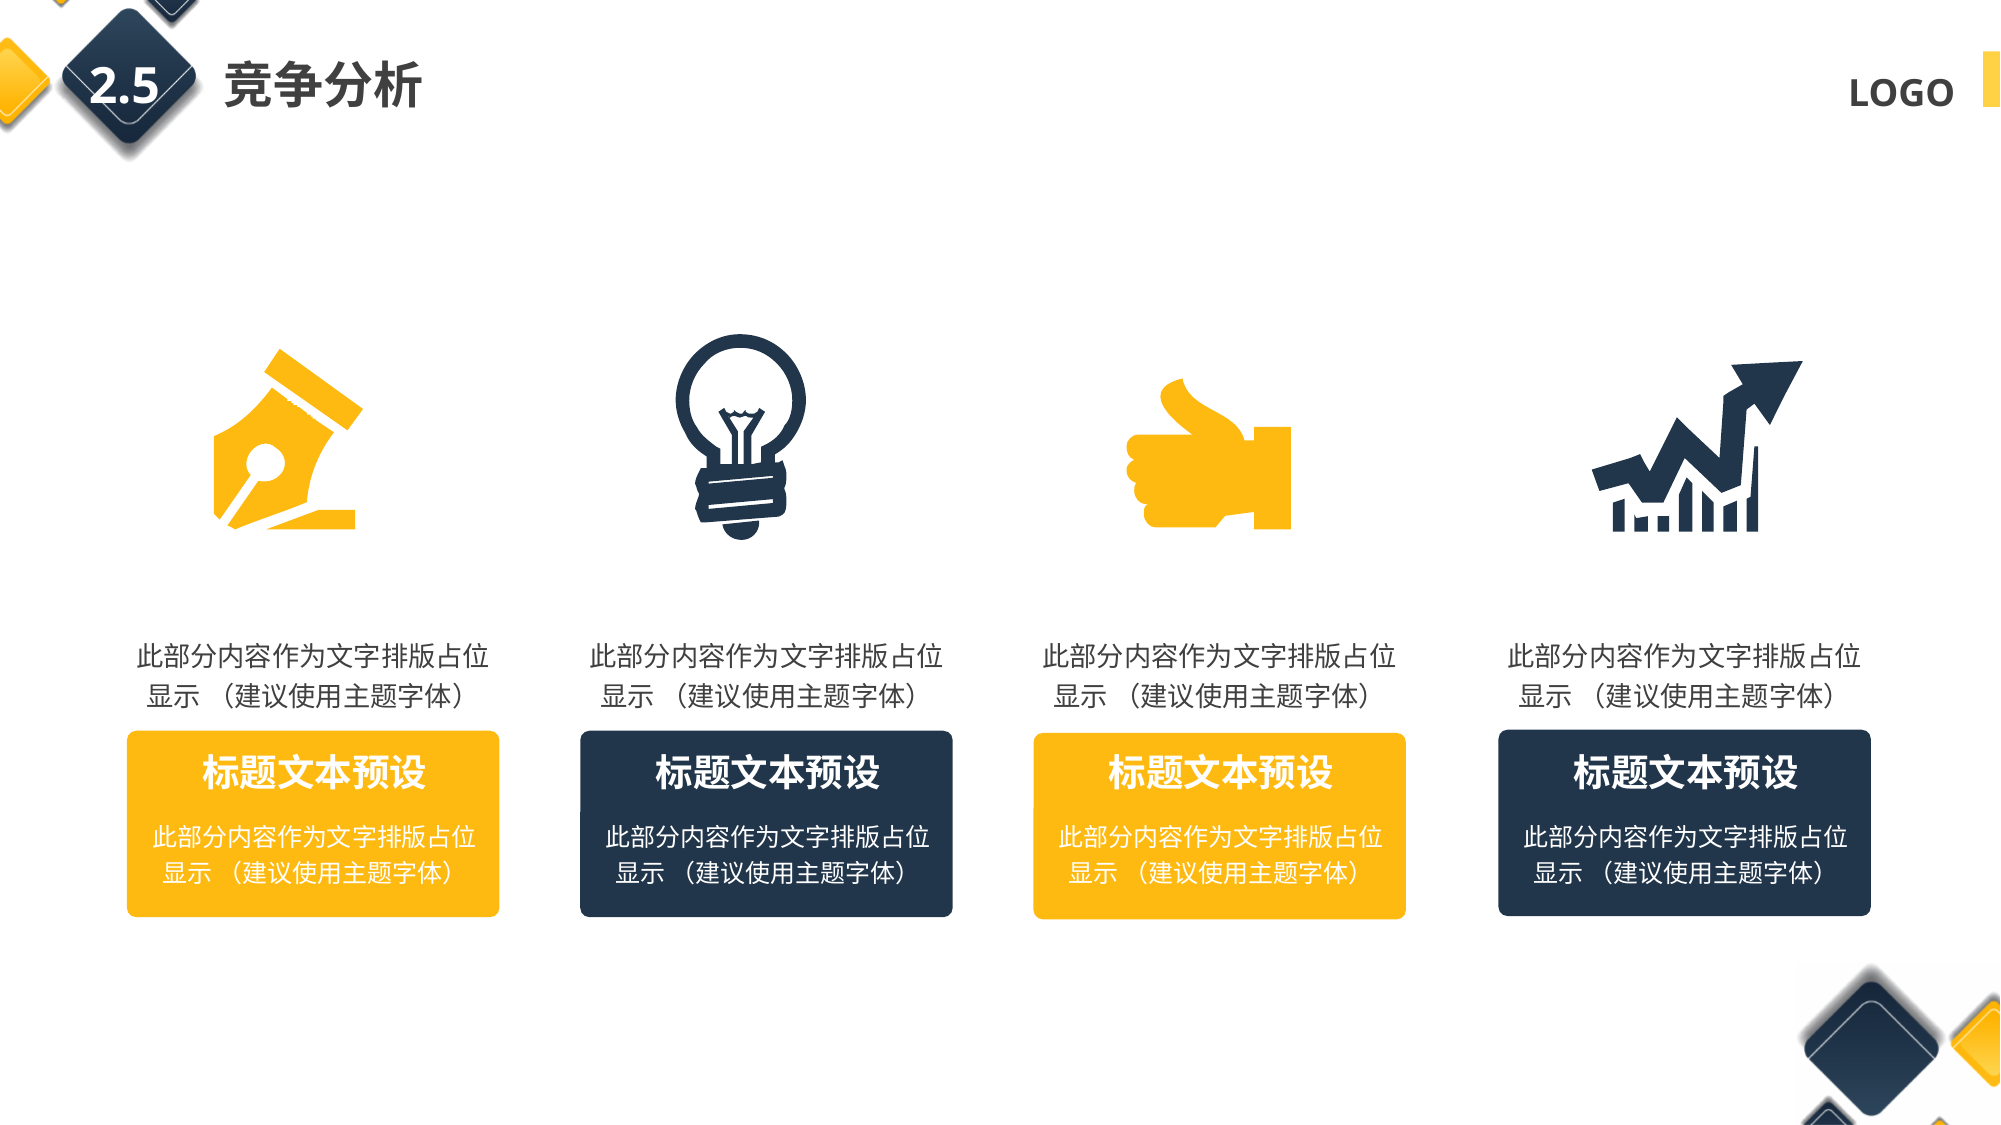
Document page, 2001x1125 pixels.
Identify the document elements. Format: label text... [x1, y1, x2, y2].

text_box 此部分内容作为文字排版占位显示 （建议使用主题字体） [1046, 809, 1397, 894]
text_box [1723, 500, 1737, 532]
text_box [1498, 729, 1871, 917]
text_box [264, 348, 364, 431]
text_box [1702, 490, 1714, 532]
text_box 此部分内容作为文字排版占位显示 （建议使用主题字体） [580, 632, 953, 712]
text_box [1634, 514, 1648, 532]
text_box 此部分内容作为文字排版占位显示 （建议使用主题字体） [593, 809, 943, 894]
text_box [1033, 732, 1406, 920]
text_box [1678, 477, 1693, 532]
text_box 标题文本预设 [213, 751, 416, 793]
text_box 2.5 竞争分析 [88, 34, 425, 121]
text_box [213, 387, 334, 530]
text_box 标题文本预设 [667, 751, 869, 793]
text_box [722, 520, 760, 540]
text_box 标题文本预设 [1120, 751, 1323, 793]
picture [0, 0, 205, 163]
picture [1796, 963, 2000, 1125]
text_box [1657, 514, 1670, 532]
text_box 此部分内容作为文字排版占位显示 （建议使用主题字体） [126, 632, 500, 712]
text_box [266, 509, 356, 530]
text_box [126, 730, 500, 918]
text_box 此部分内容作为文字排版占位显示 （建议使用主题字体） [1033, 632, 1406, 712]
text_box 标题文本预设 [1585, 751, 1788, 793]
text_box 此部分内容作为文字排版占位显示 （建议使用主题字体） [1498, 632, 1871, 712]
text_box 此部分内容作为文字排版占位显示 （建议使用主题字体） [1511, 809, 1861, 894]
text_box [675, 334, 806, 523]
text_box [1126, 378, 1291, 530]
text_box 此部分内容作为文字排版占位显示 （建议使用主题字体） [140, 809, 490, 894]
text_box [1591, 361, 1803, 503]
text_box [580, 730, 953, 918]
text_box [1746, 446, 1759, 532]
text_box [1612, 498, 1625, 532]
